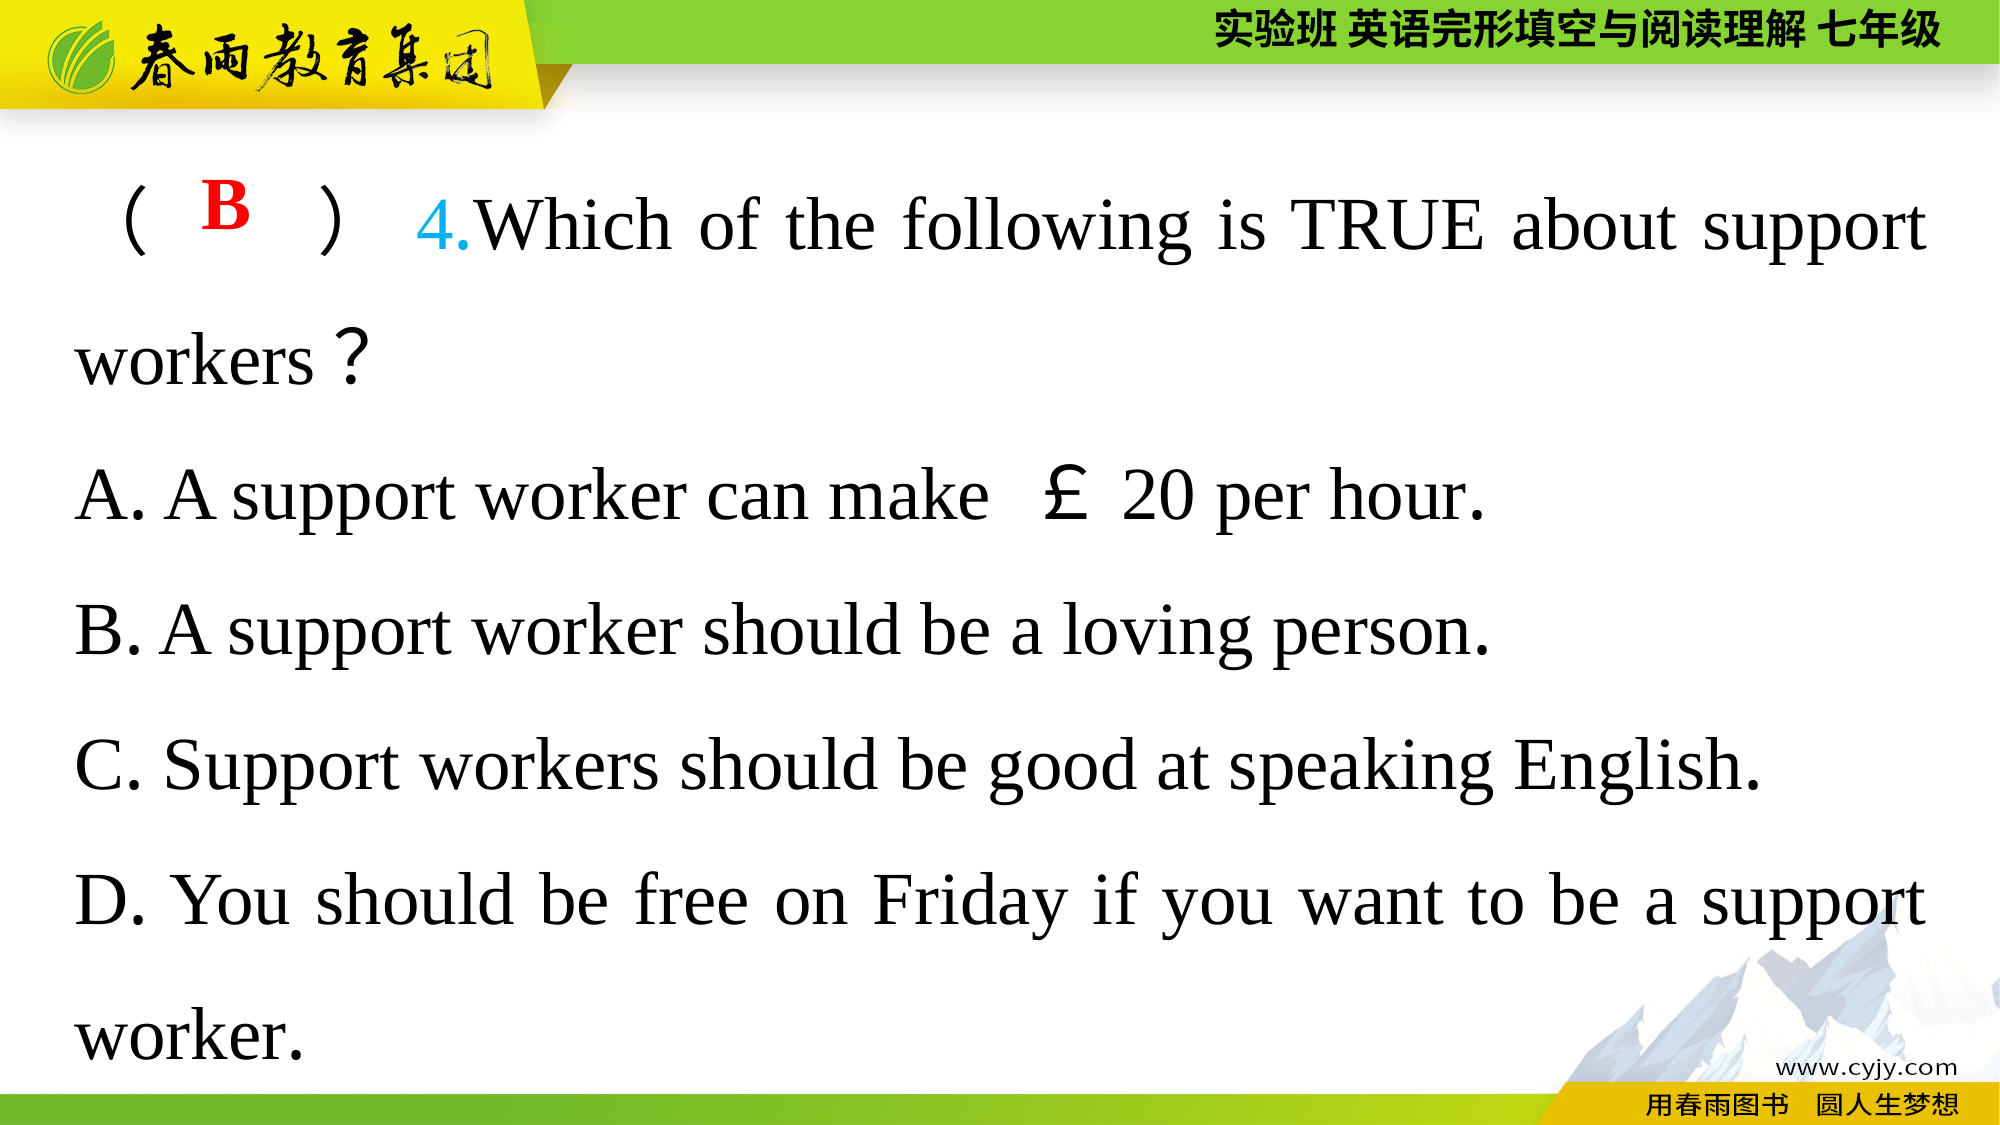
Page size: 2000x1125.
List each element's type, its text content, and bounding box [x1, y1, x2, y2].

text_box B [186, 146, 267, 252]
picture [0, 0, 2000, 1125]
list （ ）4.Which of the following is TRUE about support workers？ A. A support worker can make ￡20 per hour. B. A support worker should be a loving person. C. Support workers should be good at speaking English. D. You should be free on Friday if you want to be a support worker. [59, 122, 1944, 1075]
